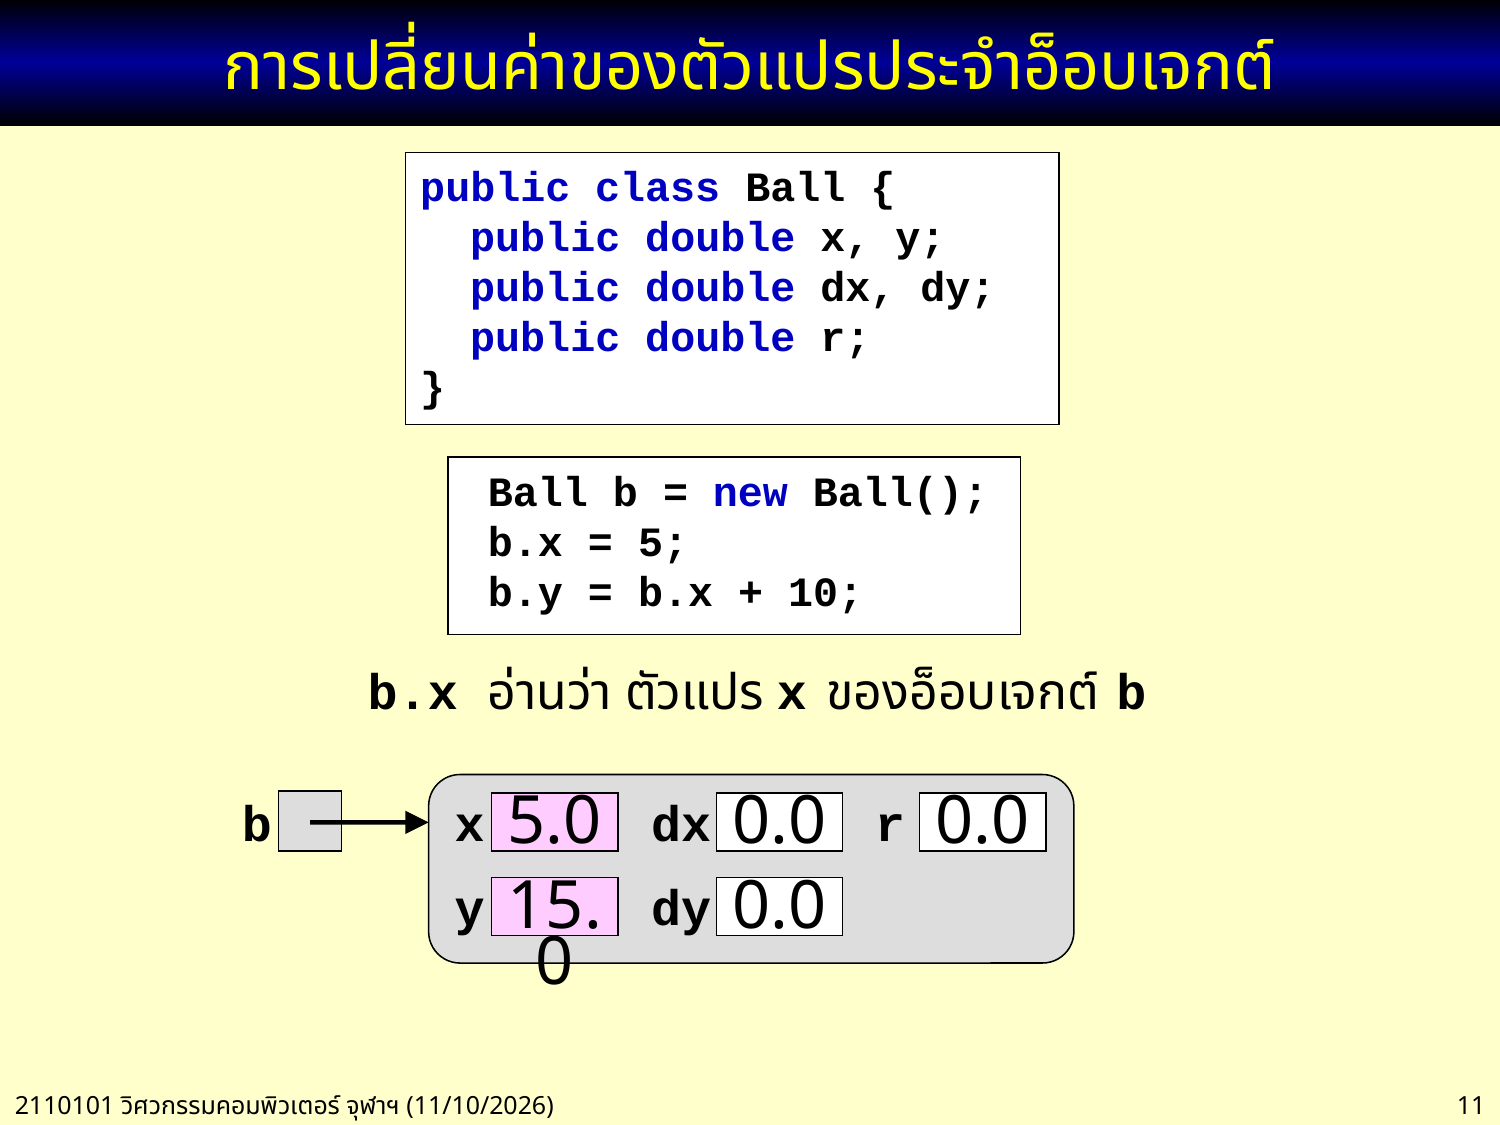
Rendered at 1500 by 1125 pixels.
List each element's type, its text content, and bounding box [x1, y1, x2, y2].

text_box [428, 774, 1075, 964]
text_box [234, 790, 342, 852]
text_box [347, 812, 423, 833]
text_box b.x อ่านว่า ตัวแปร x ของอ็อบเจกต์ b [309, 651, 1205, 755]
text_box public class Ball { public double x, y; public double dx, dy; public double r; } [405, 152, 1059, 425]
text_box Ball b = new Ball(); b.x = 5; b.y = b.x + 10; [448, 457, 1021, 635]
title การเปลี่ยนค่าของตัวแปรประจำอ็อบเจกต์ [0, 0, 1500, 126]
